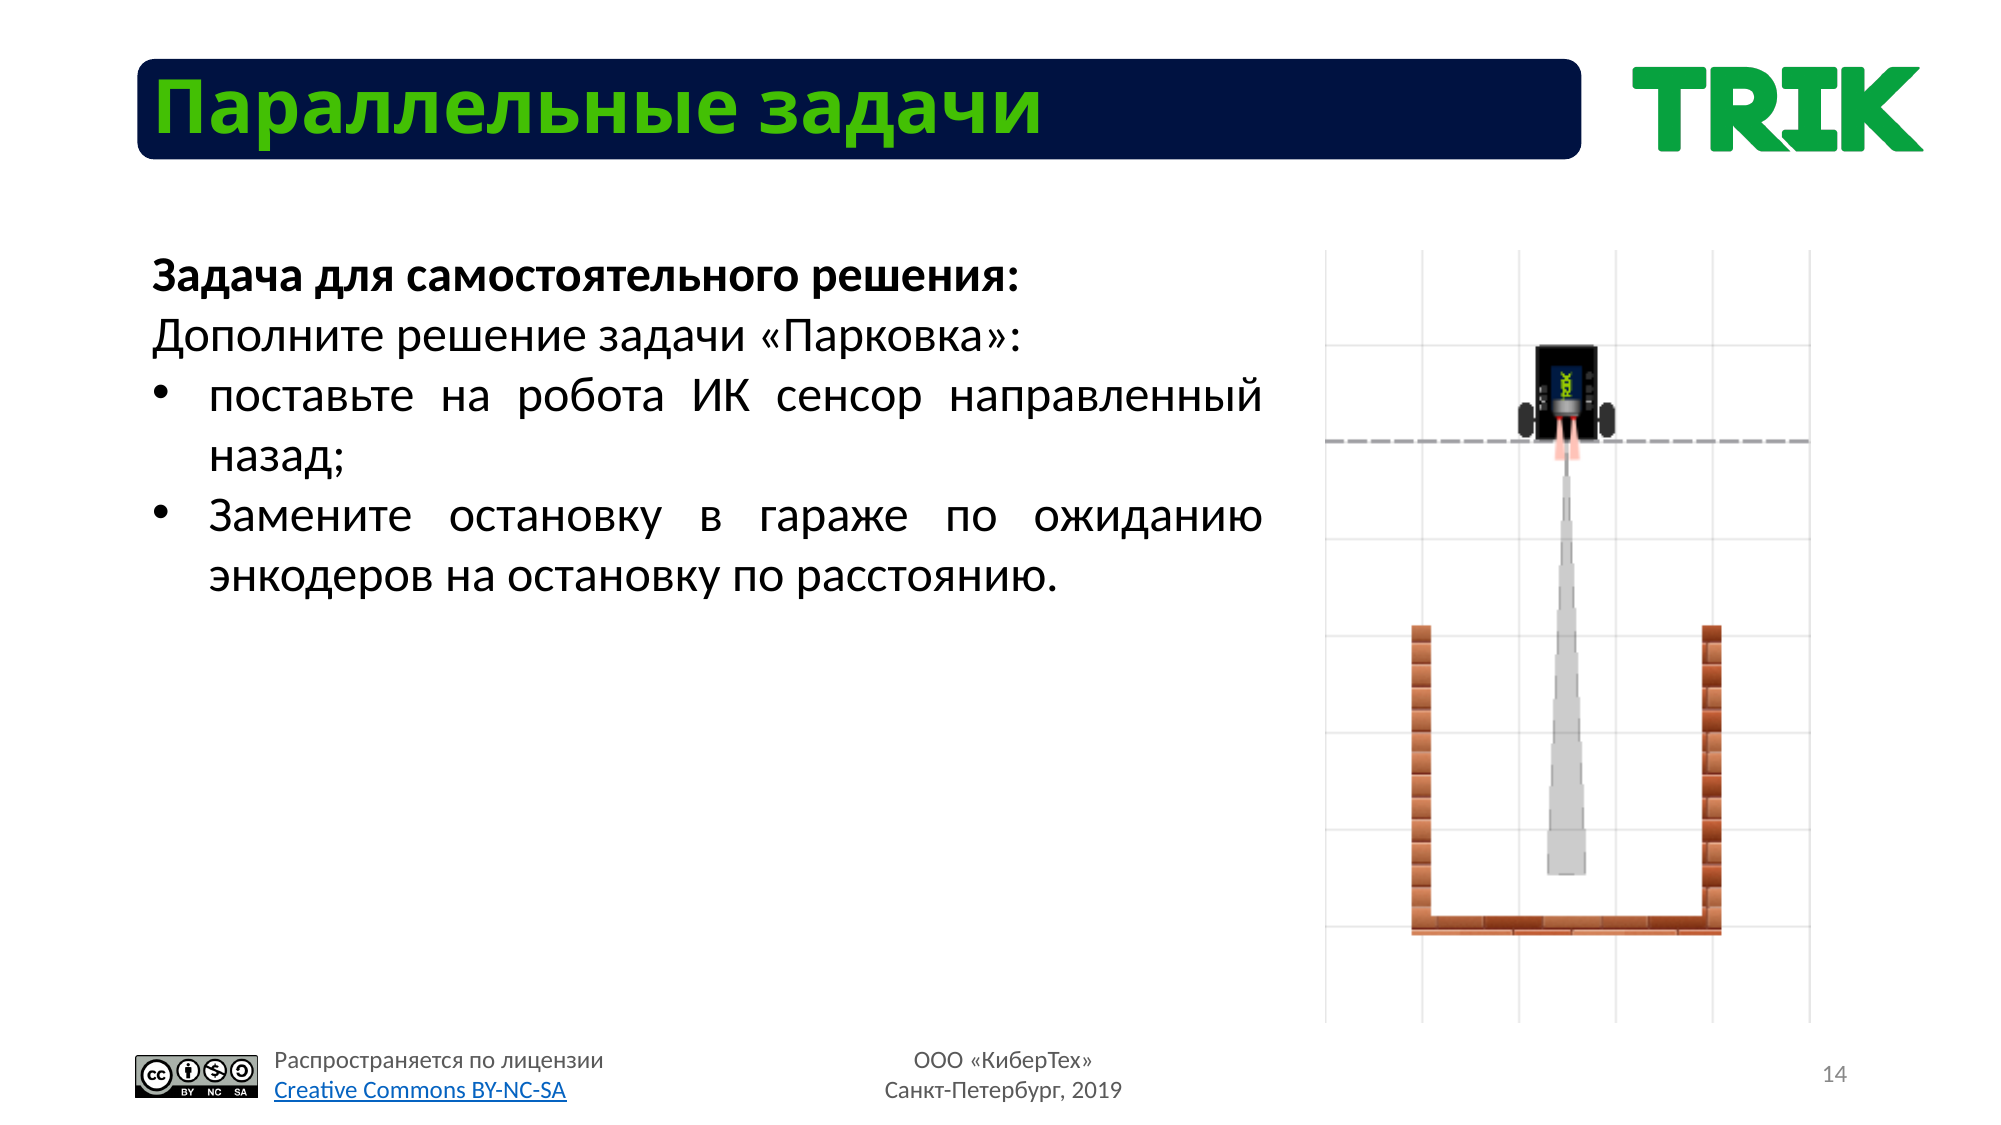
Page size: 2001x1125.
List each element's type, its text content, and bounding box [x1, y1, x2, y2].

text_box Задача для самостоятельного решения: Дополните решение задачи «Парковка»: поставьте на робота ИК сенсор направленный назад; Замените остановку в гараже по ожиданию энкодеров на остановку по расстоянию. [137, 234, 1279, 684]
title Параллельные задачи [137, 61, 1582, 163]
picture [1325, 250, 1812, 1023]
picture [135, 1055, 258, 1098]
slide_number 14 [1412, 1042, 1863, 1103]
picture [1631, 64, 1924, 154]
